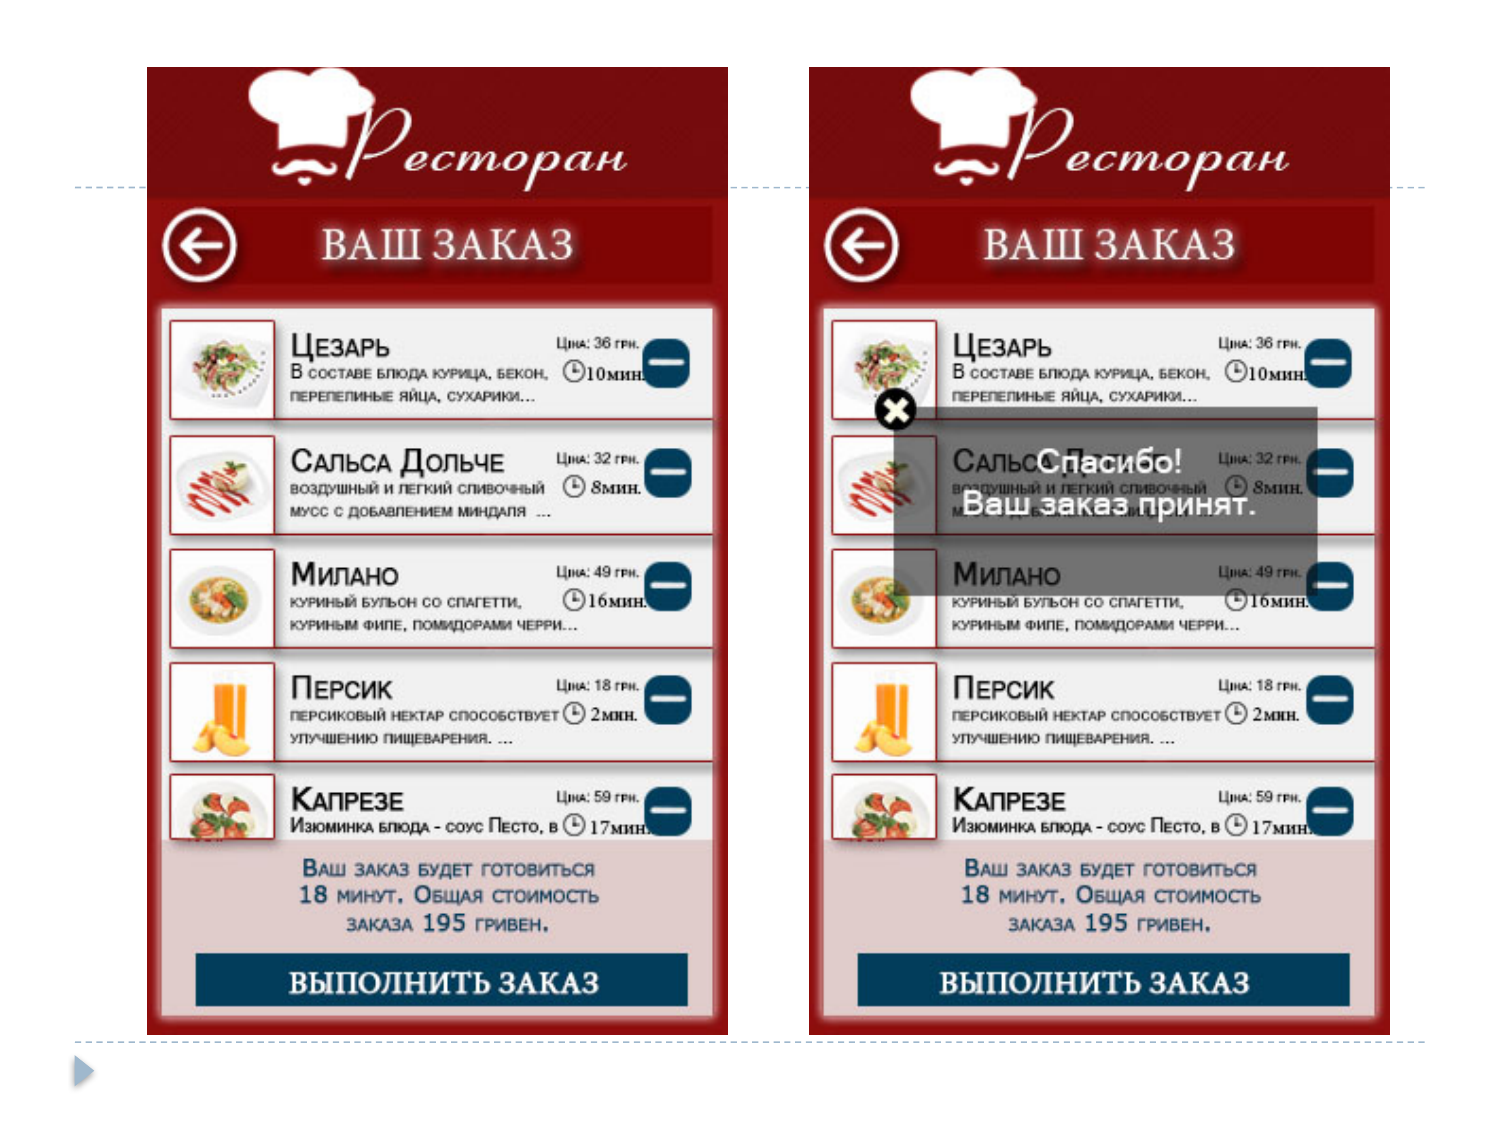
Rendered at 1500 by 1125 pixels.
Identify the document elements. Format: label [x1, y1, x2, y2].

picture [147, 67, 728, 1036]
picture [808, 67, 1390, 1036]
